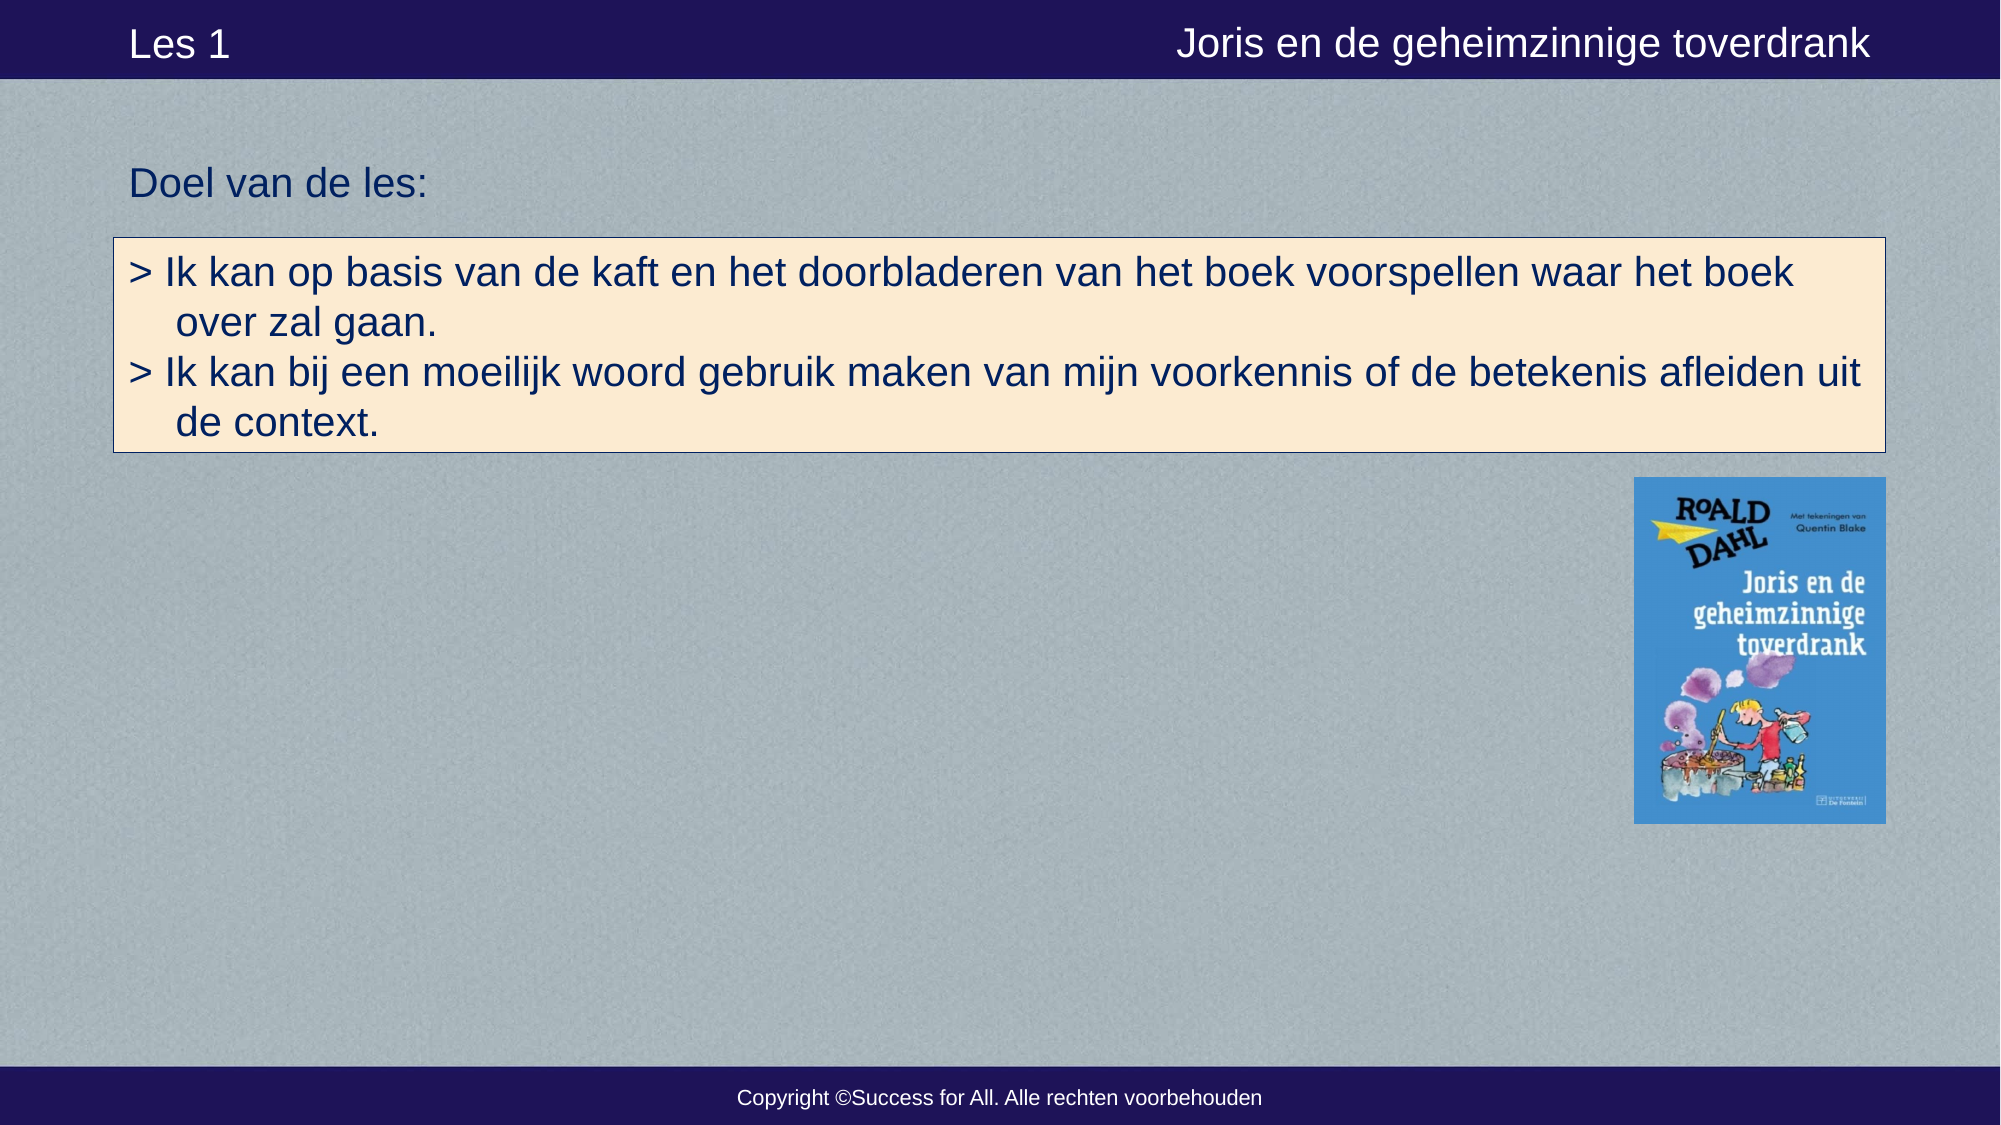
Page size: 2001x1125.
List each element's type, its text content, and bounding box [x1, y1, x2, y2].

text_box Doel van de les: [113, 148, 1635, 214]
picture [0, 0, 2001, 1125]
text_box > Ik kan op basis van de kaft en het doorbladeren van het boek voorspellen waar het boek over zal gaan. > Ik kan bij een moeilijk woord gebruik maken van mijn voorkennis of de betekenis afleiden uit de context. [113, 237, 1886, 453]
text_box Joris en de geheimzinnige toverdrank [999, 8, 1886, 73]
text_box Les 1 [114, 9, 354, 75]
text_box Copyright ©Success for All. Alle rechten voorbehouden [0, 1076, 2000, 1125]
